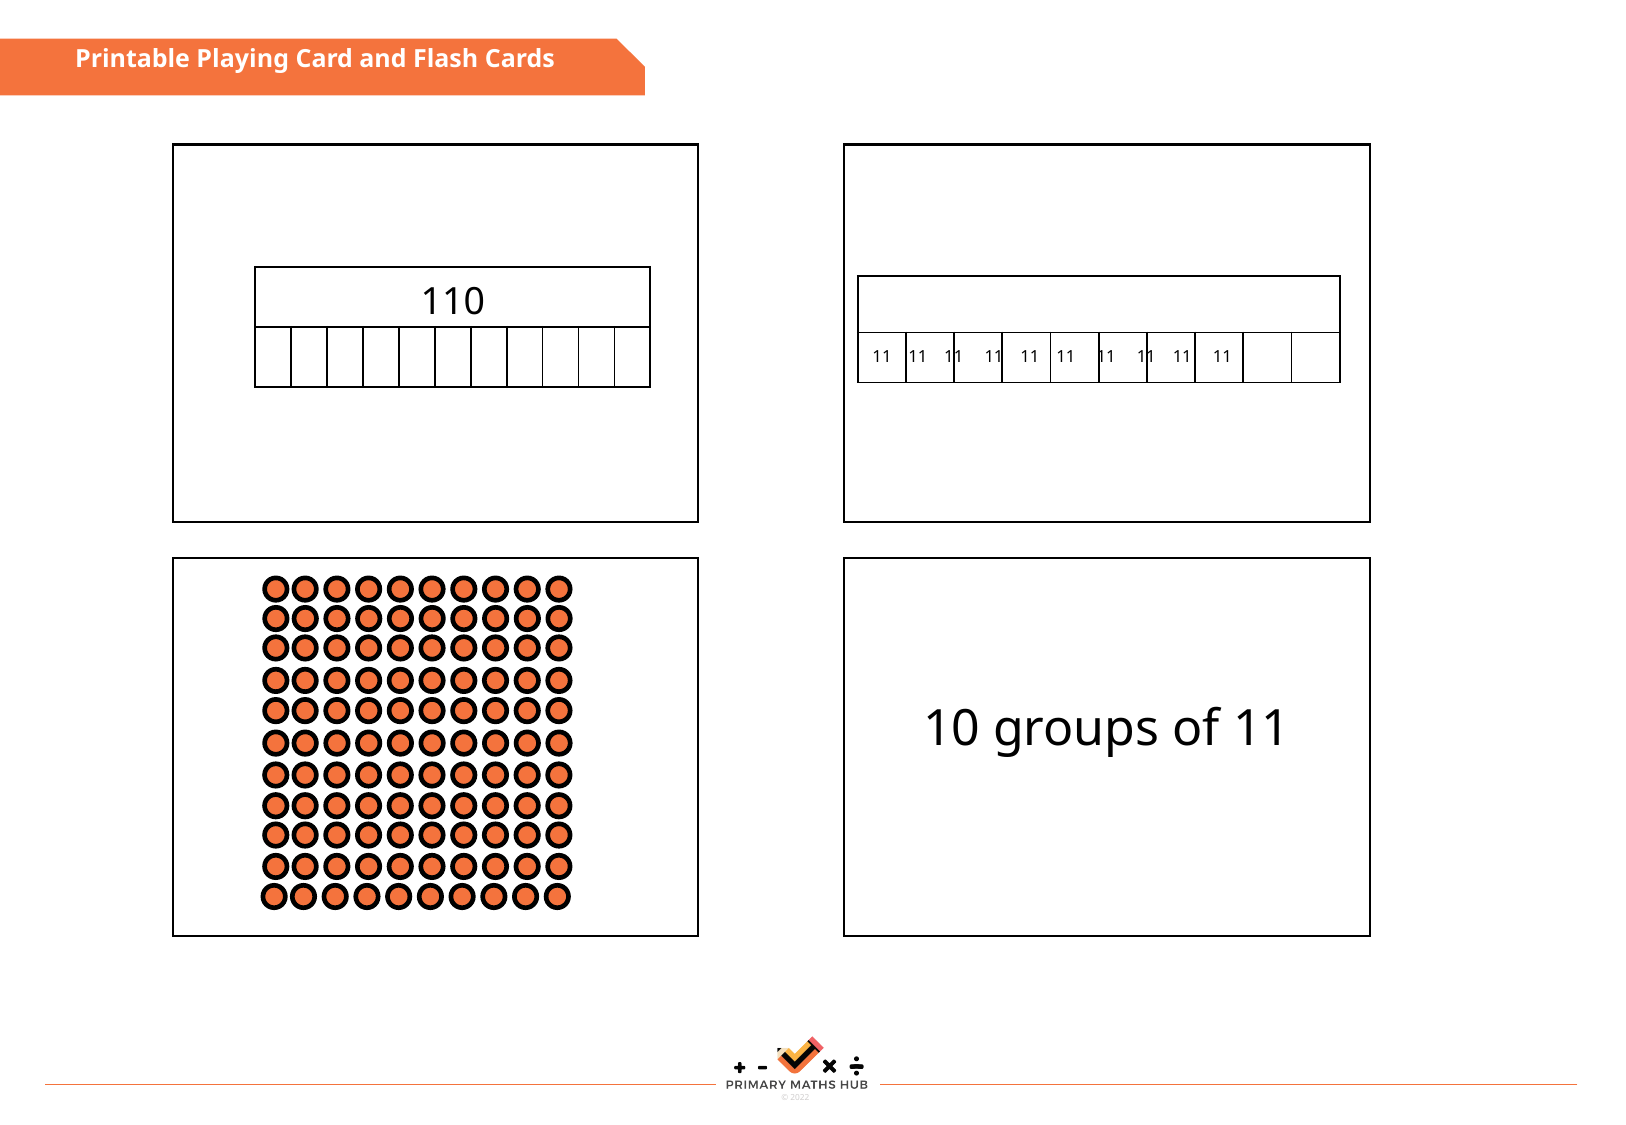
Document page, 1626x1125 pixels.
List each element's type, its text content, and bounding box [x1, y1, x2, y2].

table_cell [1051, 333, 1098, 337]
text_box [356, 730, 381, 756]
text_box [388, 762, 413, 788]
text_box [292, 576, 318, 602]
text_box [483, 822, 508, 848]
table_cell [328, 328, 362, 386]
table_cell [256, 328, 290, 386]
text_box [419, 576, 445, 602]
text_box 11 11 11 11 11 11 11 11 11 11 [857, 337, 1383, 373]
text_box [515, 606, 540, 631]
text_box [292, 793, 318, 819]
table_cell [1244, 373, 1291, 382]
table_header [859, 277, 1339, 332]
text_box [261, 884, 287, 909]
text_box [263, 793, 289, 819]
text_box [483, 606, 508, 631]
text_box [356, 762, 381, 788]
table_cell [1244, 333, 1291, 337]
text_box [324, 576, 350, 602]
text_box [514, 793, 540, 819]
text_box [356, 576, 381, 602]
text_box [324, 668, 350, 693]
text_box 10 groups of 11 [844, 688, 1370, 763]
text_box [419, 606, 445, 631]
text_box © 2022 [720, 1084, 870, 1110]
text_box [419, 793, 445, 819]
text_box Printable Playing Card and Flash Cards [0, 37, 646, 97]
text_box [322, 884, 348, 909]
table_cell [436, 328, 470, 386]
text_box [292, 668, 318, 693]
text_box [843, 143, 1371, 523]
text_box [546, 668, 572, 693]
table_cell [1051, 373, 1098, 382]
table_cell [1148, 373, 1194, 382]
text_box [386, 884, 411, 909]
text_box [451, 576, 477, 602]
text_box [514, 668, 540, 693]
text_box [483, 793, 508, 819]
text_box [514, 854, 540, 879]
table_cell [859, 373, 905, 382]
text_box [324, 822, 350, 848]
table_cell [907, 373, 953, 382]
text_box [292, 762, 318, 788]
text_box [513, 884, 538, 909]
text_box [324, 698, 350, 723]
text_box [483, 730, 508, 756]
table_cell [1003, 333, 1050, 337]
text_box [419, 635, 445, 661]
text_box [449, 884, 475, 909]
text_box [388, 822, 413, 848]
text_box [515, 730, 540, 756]
text_box [546, 854, 572, 879]
text_box [483, 668, 508, 693]
text_box [291, 884, 316, 909]
text_box [514, 762, 540, 788]
table_cell [615, 328, 649, 386]
text_box [292, 854, 318, 879]
table_cell [400, 328, 434, 386]
text_box [546, 822, 572, 848]
text_box [324, 606, 350, 631]
table_cell [859, 333, 905, 337]
text_box [546, 576, 572, 602]
text_box [354, 884, 380, 909]
text_box [451, 668, 477, 693]
text_box [324, 793, 350, 819]
text_box [514, 822, 540, 848]
table_cell [292, 328, 326, 386]
text_box [451, 793, 477, 819]
text_box [292, 822, 318, 848]
text_box [418, 884, 443, 909]
text_box [172, 557, 699, 937]
text_box [356, 698, 381, 723]
text_box [356, 668, 381, 693]
table_cell [543, 328, 578, 386]
text_box [843, 557, 1371, 937]
text_box [546, 793, 572, 819]
text_box [388, 730, 413, 756]
text_box [419, 668, 445, 693]
text_box [388, 635, 413, 661]
text_box [388, 576, 413, 602]
text_box [263, 698, 289, 723]
text_box [546, 730, 572, 756]
table_cell [1100, 333, 1146, 337]
text_box [263, 822, 289, 848]
text_box [419, 730, 445, 756]
text_box [356, 635, 381, 661]
table_header 110 [256, 268, 649, 326]
text_box [514, 635, 540, 661]
text_box [451, 606, 477, 631]
text_box [388, 793, 413, 819]
text_box [483, 762, 508, 788]
text_box [483, 854, 508, 879]
text_box [324, 762, 350, 788]
text_box [356, 822, 381, 848]
text_box [451, 822, 477, 848]
text_box [483, 635, 508, 661]
table_cell [1292, 373, 1339, 382]
text_box [324, 730, 350, 756]
table_cell [508, 328, 542, 386]
text_box [263, 762, 289, 788]
text_box [451, 854, 477, 879]
text_box [419, 854, 445, 879]
table_cell [1292, 333, 1339, 337]
text_box [451, 730, 477, 756]
text_box [481, 884, 507, 909]
text_box [263, 854, 289, 879]
text_box [451, 635, 477, 661]
text_box [324, 854, 350, 879]
text_box [263, 576, 289, 602]
table_cell [472, 328, 506, 386]
picture [722, 1034, 872, 1094]
text_box [419, 762, 445, 788]
text_box [263, 635, 289, 661]
table_cell [955, 373, 1001, 382]
table_cell [955, 333, 1001, 337]
text_box [388, 668, 413, 693]
text_box [483, 576, 508, 602]
text_box [483, 698, 508, 723]
text_box [263, 606, 289, 631]
text_box [356, 606, 382, 631]
table_cell [1100, 373, 1146, 382]
table_cell [907, 333, 953, 337]
text_box [172, 143, 699, 523]
text_box [292, 635, 318, 661]
text_box [514, 698, 540, 723]
text_box [419, 822, 445, 848]
text_box [263, 730, 289, 756]
text_box [546, 635, 572, 661]
table_cell [364, 328, 398, 386]
text_box [451, 698, 477, 723]
text_box [451, 762, 477, 788]
text_box [263, 668, 289, 693]
text_box [356, 793, 381, 819]
text_box [356, 854, 381, 879]
text_box [546, 698, 572, 723]
text_box [514, 576, 540, 602]
table_cell [579, 328, 614, 386]
text_box [324, 635, 350, 661]
table_cell [1003, 373, 1050, 382]
text_box [388, 854, 413, 879]
text_box [419, 698, 445, 723]
text_box [545, 884, 570, 909]
text_box [388, 698, 413, 723]
text_box [546, 762, 572, 788]
text_box [546, 606, 572, 631]
table_cell [1196, 373, 1242, 382]
text_box [292, 730, 318, 756]
text_box [292, 698, 318, 723]
table_cell [1196, 333, 1242, 337]
text_box [388, 606, 413, 631]
text_box [292, 606, 318, 631]
table_cell [1148, 333, 1194, 337]
